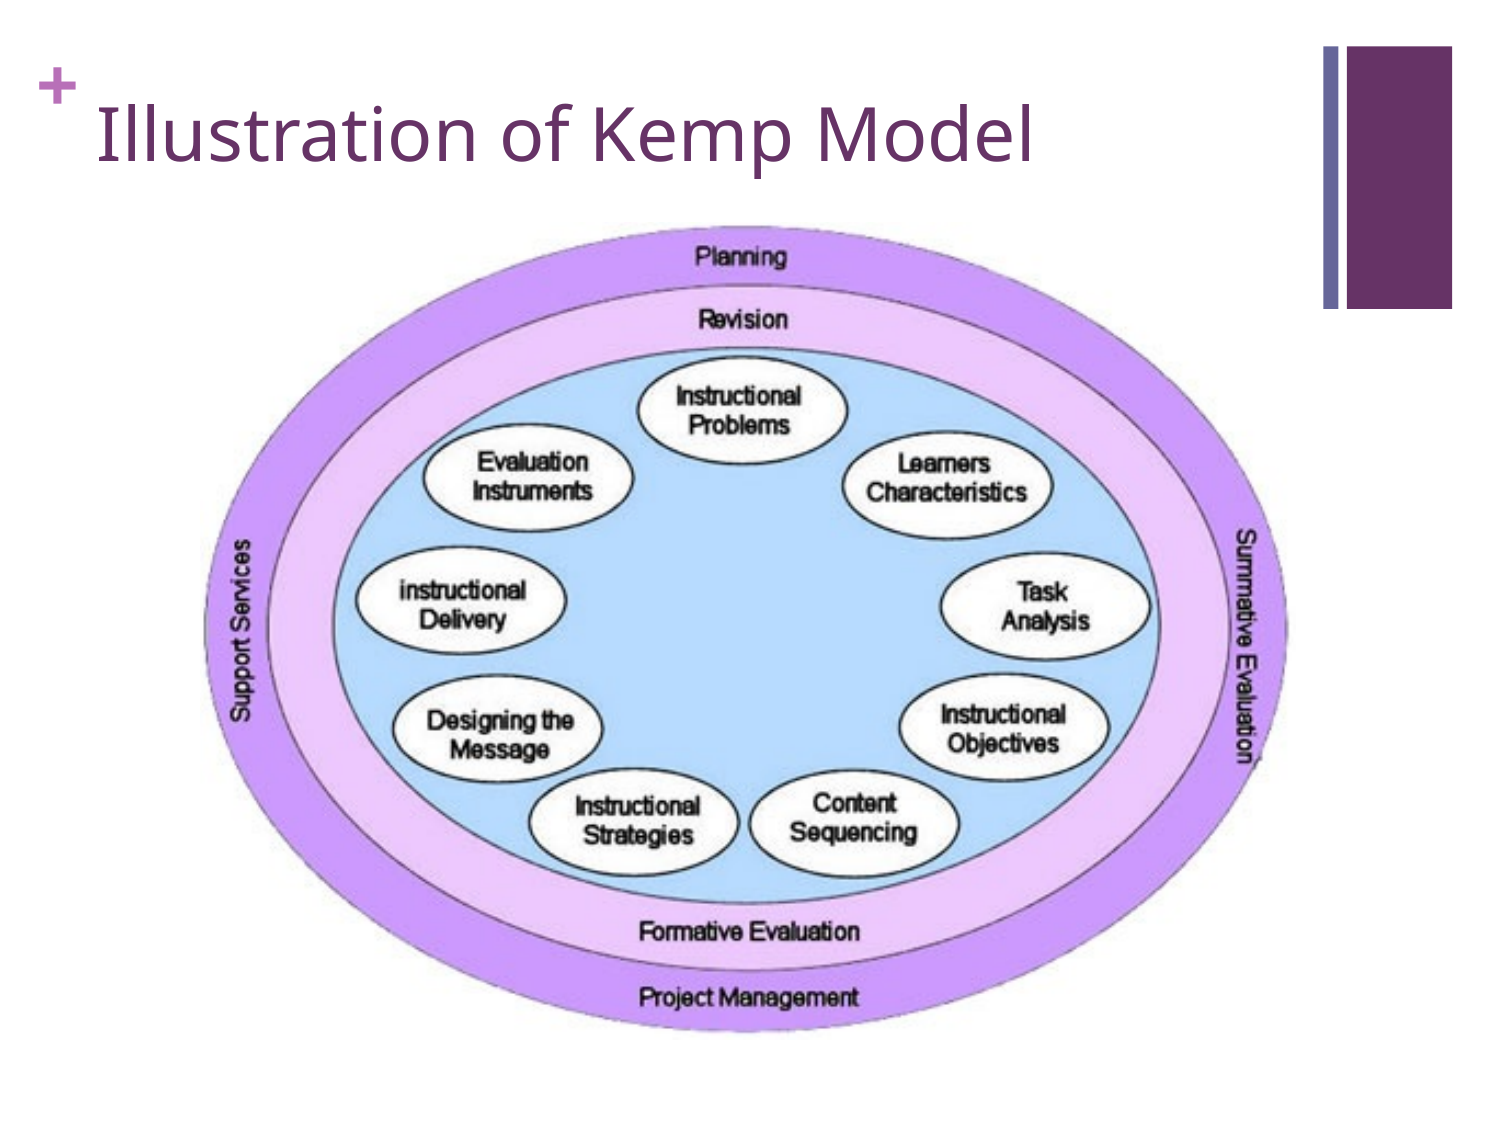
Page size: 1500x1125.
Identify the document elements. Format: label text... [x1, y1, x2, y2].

title Illustration of Kemp Model [81, 79, 1322, 218]
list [2, 221, 1494, 1041]
